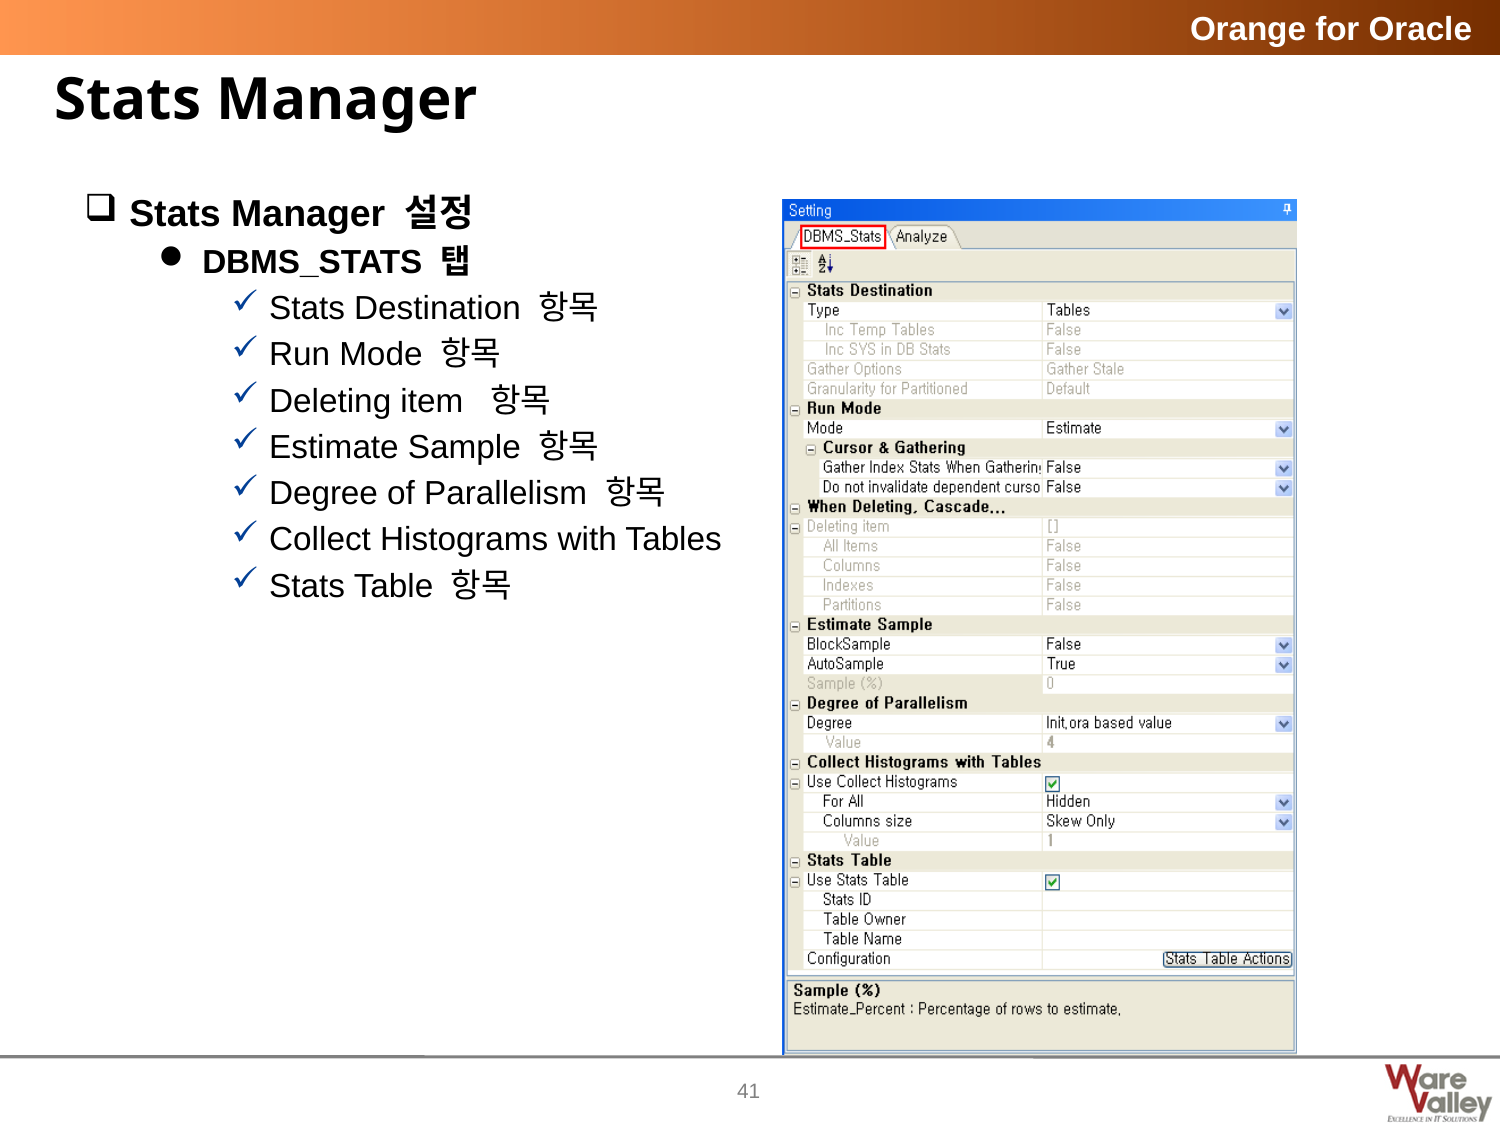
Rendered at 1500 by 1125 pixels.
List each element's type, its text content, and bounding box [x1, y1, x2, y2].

picture [1376, 1060, 1500, 1125]
picture [782, 198, 1297, 1055]
title Stats Manager [39, 54, 1461, 150]
list Stats Manager 설정 DBMS_STATS 탭 Stats Destination 항목 Run Mode 항목 Deleting item 항목 Estimate Sample 항목 Degree of Parallelism 항목 Collect Histograms with Tables Stats Table 항목 [69, 184, 1459, 1012]
